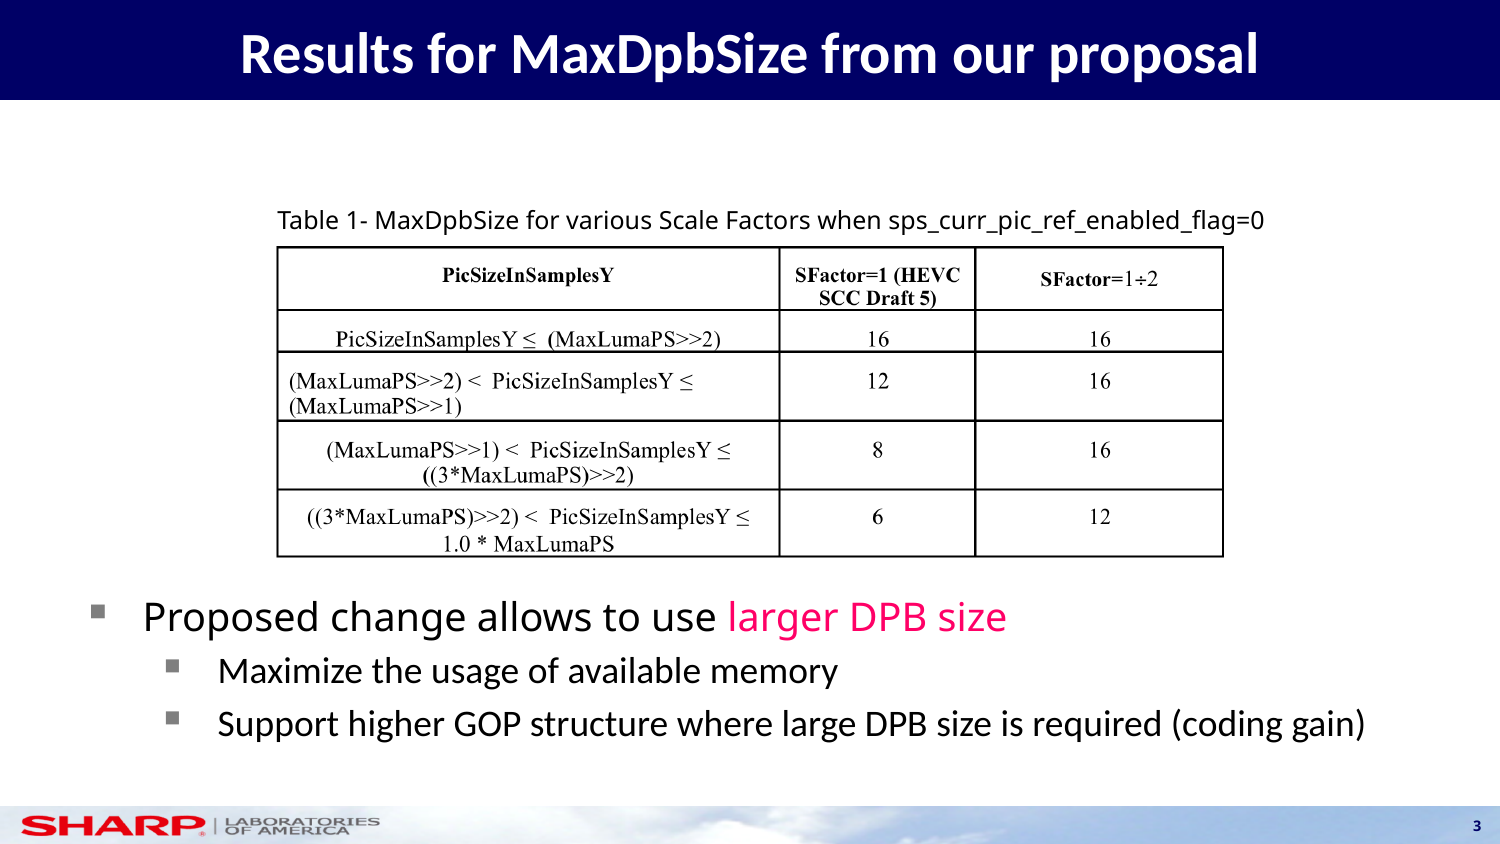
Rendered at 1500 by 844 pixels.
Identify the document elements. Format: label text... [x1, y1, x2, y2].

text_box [250, 246, 1250, 598]
text_box Table 1- MaxDpbSize for various Scale Factors when sps_curr_pic_ref_enabled_flag=0 [262, 196, 1300, 242]
picture [0, 806, 1500, 844]
list [99, 121, 1401, 584]
text_box Proposed change allows to use larger DPB size Maximize the usage of available memory Support higher GOP structure where large DPB size is required (coding gain) [74, 584, 1438, 722]
text_box Results for MaxDpbSize from our proposal [17, 0, 1484, 100]
